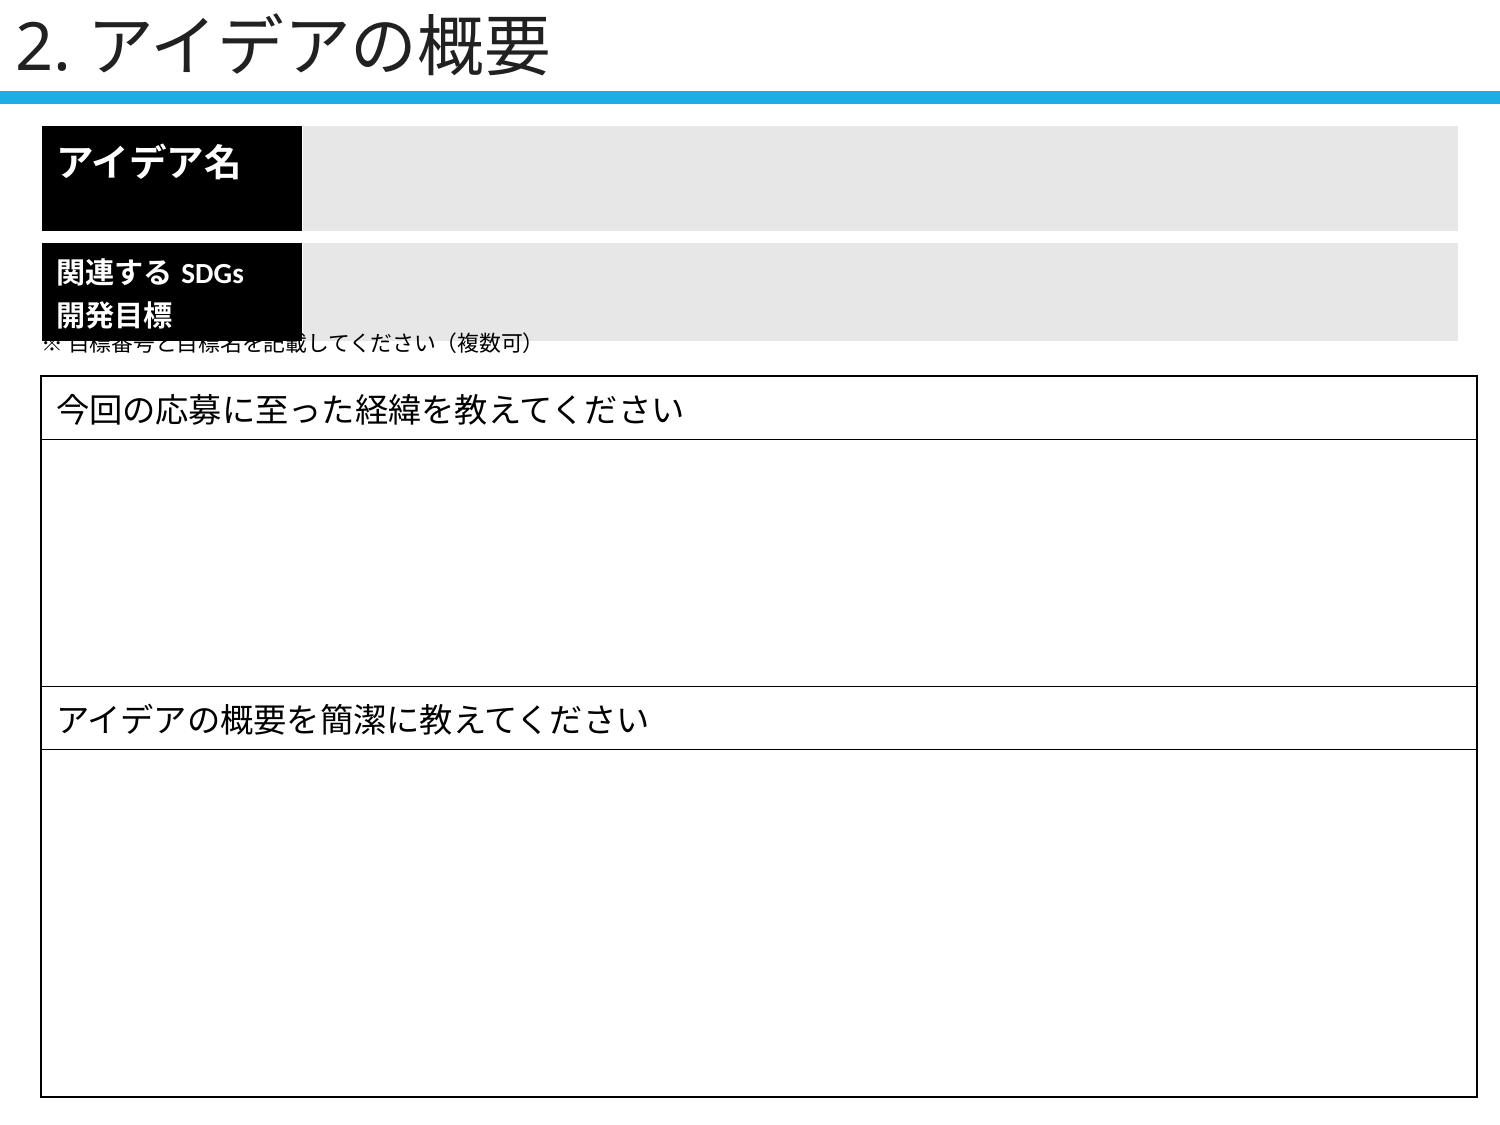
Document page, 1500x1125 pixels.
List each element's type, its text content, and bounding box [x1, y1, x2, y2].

table_cell [42, 750, 1476, 1096]
table_header 関連するSDGs 開発目標 [42, 243, 302, 321]
table_header アイデア名 [42, 126, 302, 231]
table_header 今回の応募に至った経緯を教えてください [42, 377, 1476, 439]
title 2.アイデアの概要 [0, 0, 1294, 91]
table_header [303, 126, 1458, 231]
table_cell アイデアの概要を簡潔に教えてください [42, 687, 1476, 749]
table_header [303, 243, 1458, 321]
table_cell [42, 440, 1476, 686]
text_box ※目標番号と目標名を記載してください（複数可） [26, 321, 1459, 363]
